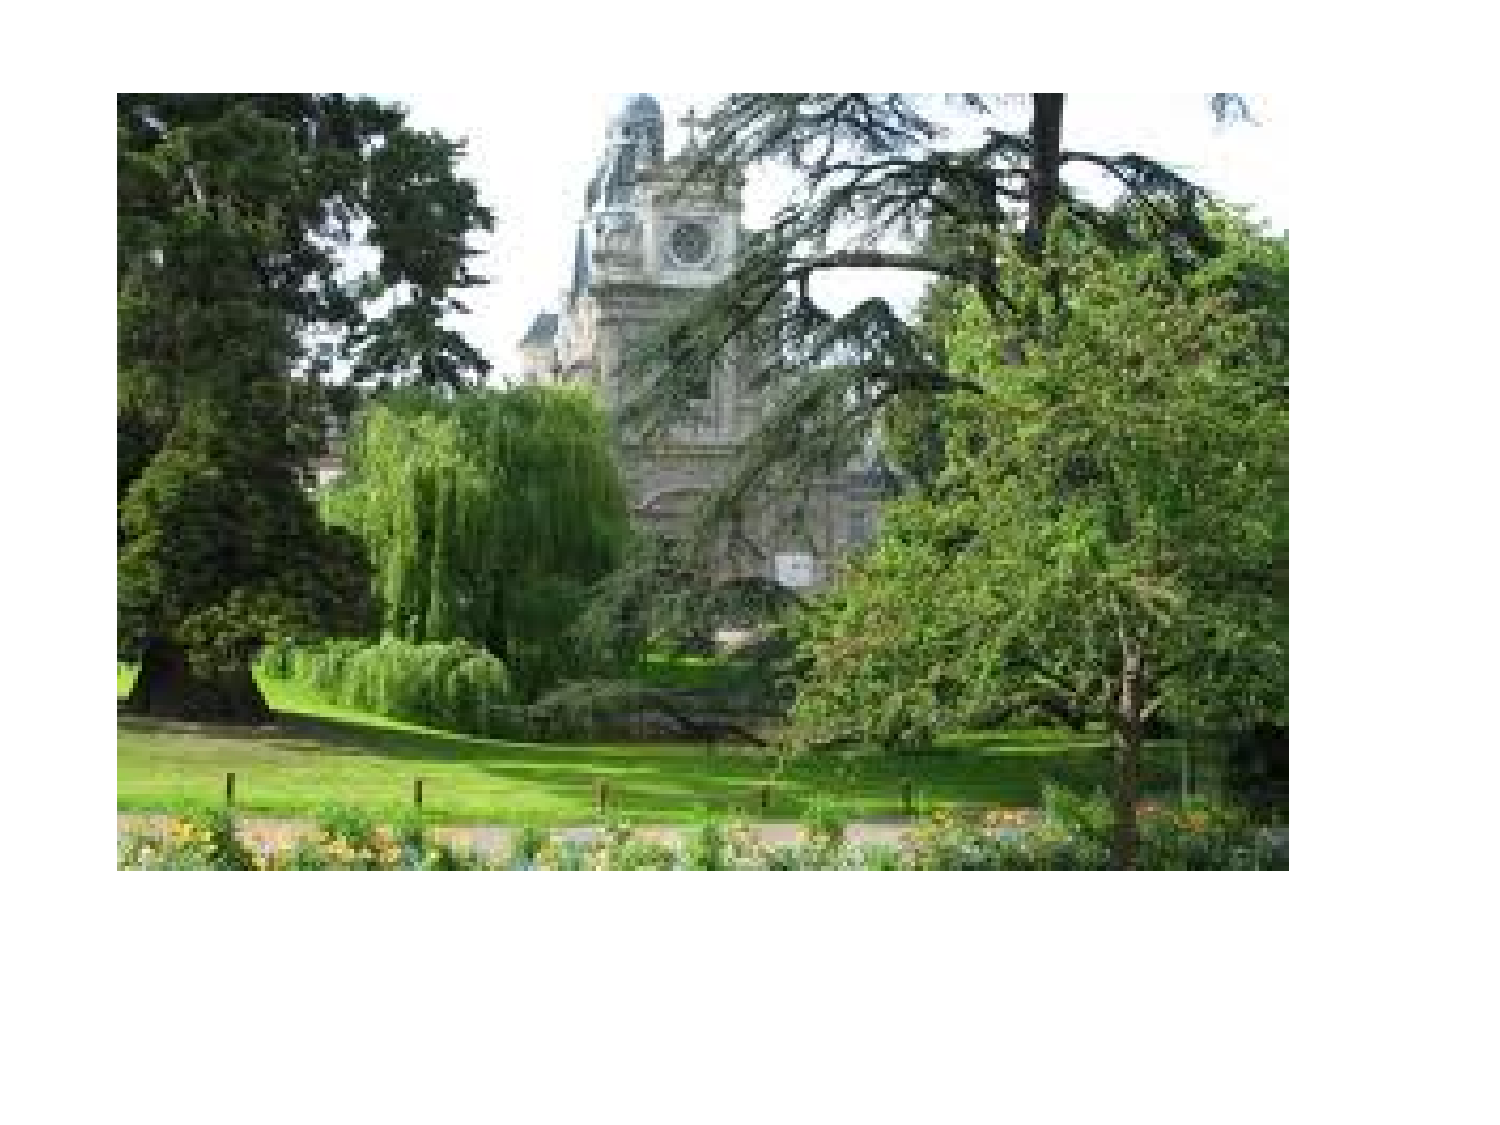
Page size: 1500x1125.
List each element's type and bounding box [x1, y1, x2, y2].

picture [116, 93, 1290, 871]
